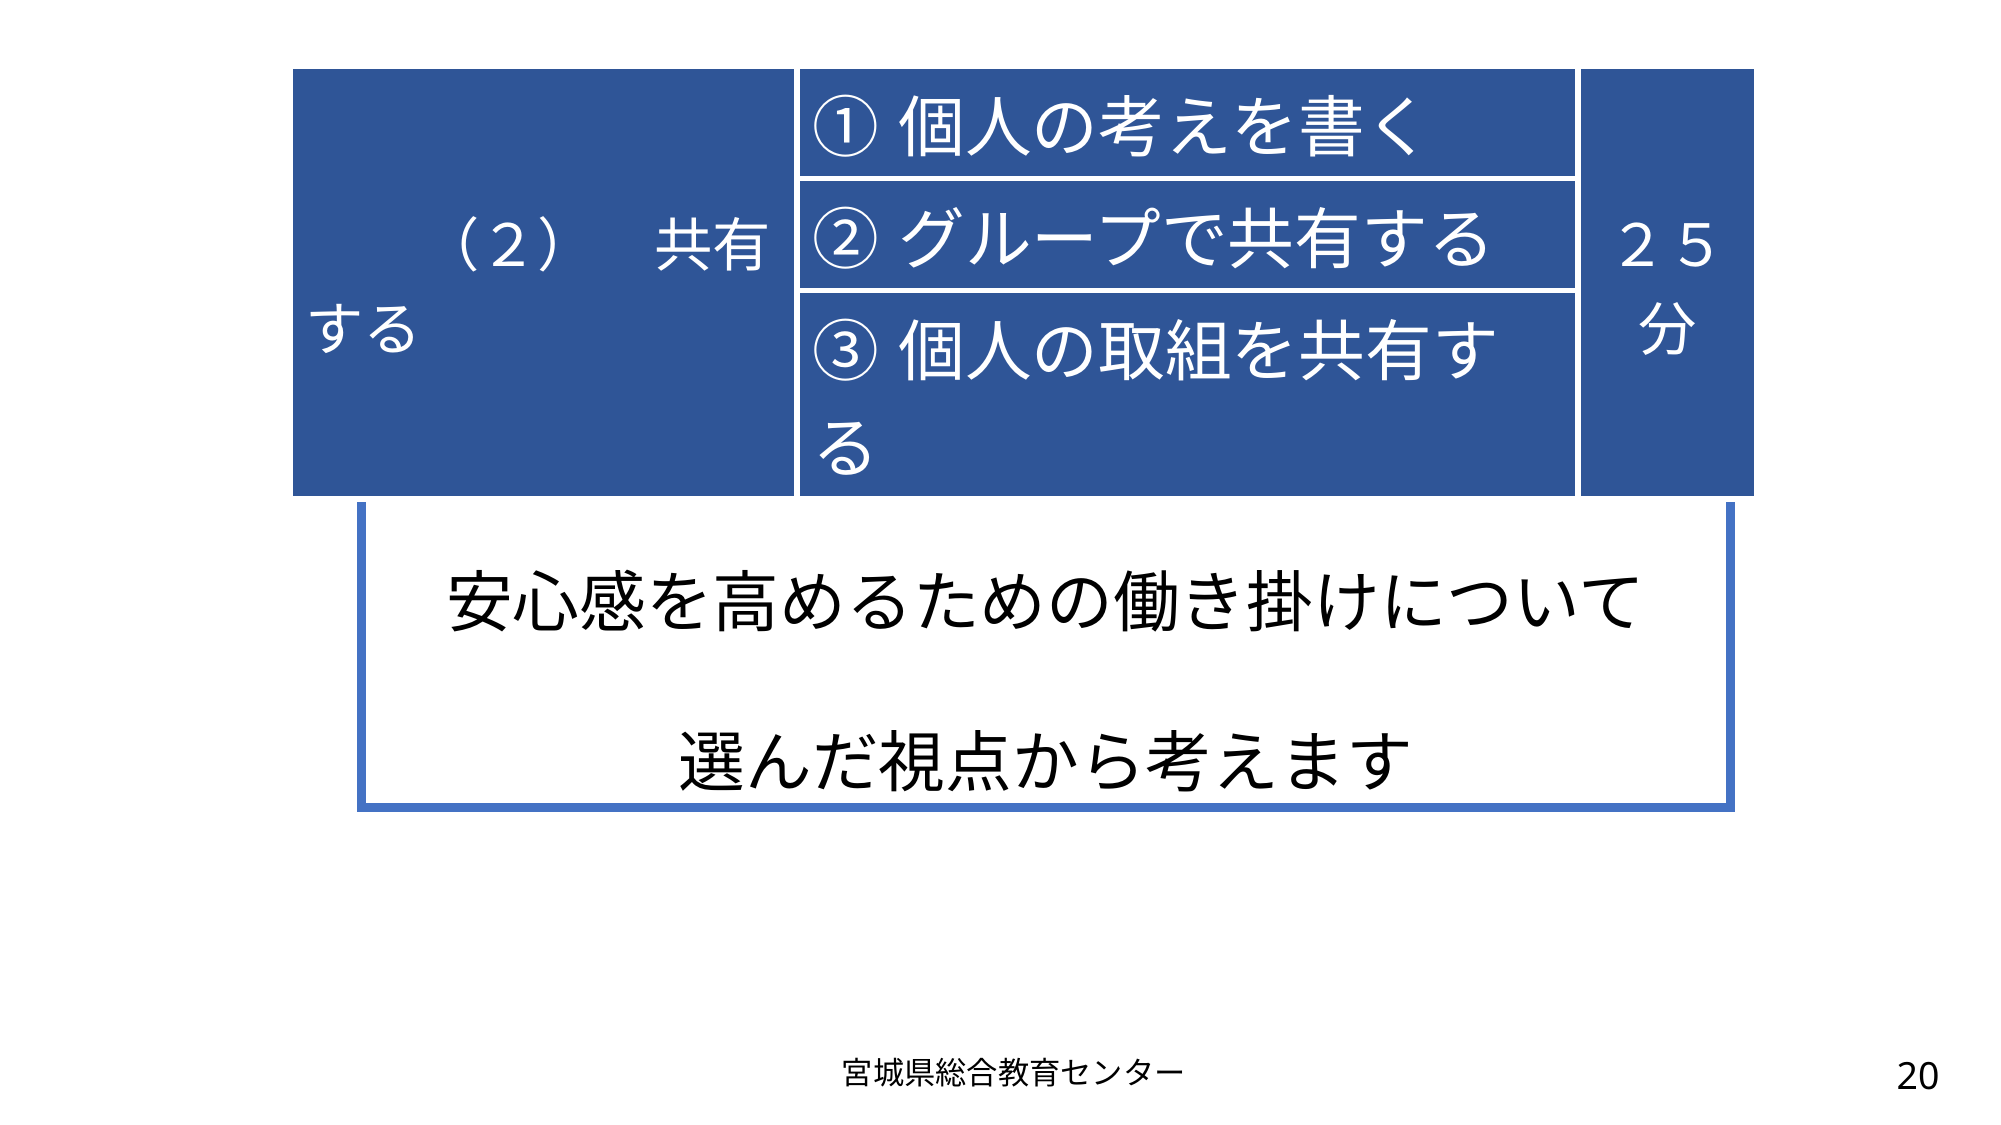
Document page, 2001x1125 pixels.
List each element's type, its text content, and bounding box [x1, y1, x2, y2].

table_cell ②グループで共有する [800, 181, 1575, 288]
table_header （２） 共有する [293, 69, 794, 496]
table_cell ③個人の取組を共有する [800, 293, 1575, 496]
text_box 安心感を高めるための働き掛けについて 選んだ視点から考えます [360, 502, 1731, 808]
table_header ①個人の考えを書く [800, 69, 1575, 176]
table_header ２５分 [1581, 69, 1754, 496]
